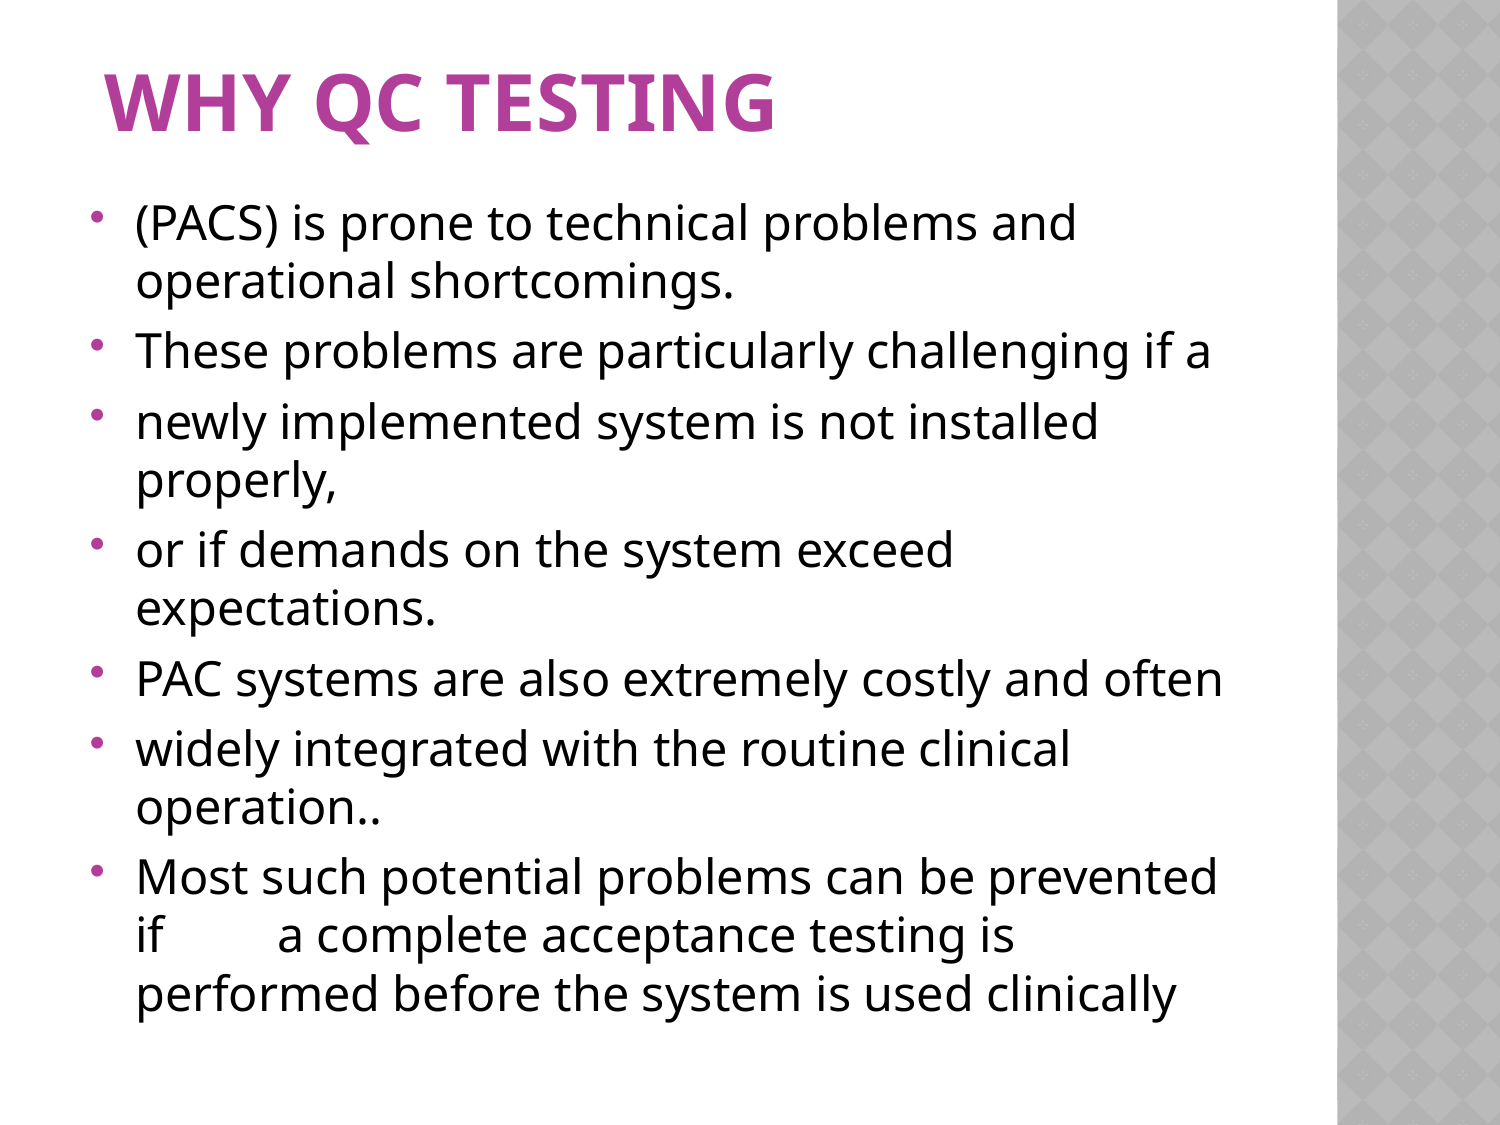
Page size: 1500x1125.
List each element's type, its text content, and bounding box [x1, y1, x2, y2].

title Why QC testing [76, 0, 1265, 148]
list (PACS) is prone to technical problems and operational shortcomings. These problems are particularly challenging if a newly implemented system is not installed properly, or if demands on the system exceed expectations. PAC systems are also extremely costly and often widely integrated with the routine clinical operation.. Most such potential problems can be prevented if a complete acceptance testing is performed before the system is used clinically [76, 184, 1270, 1125]
